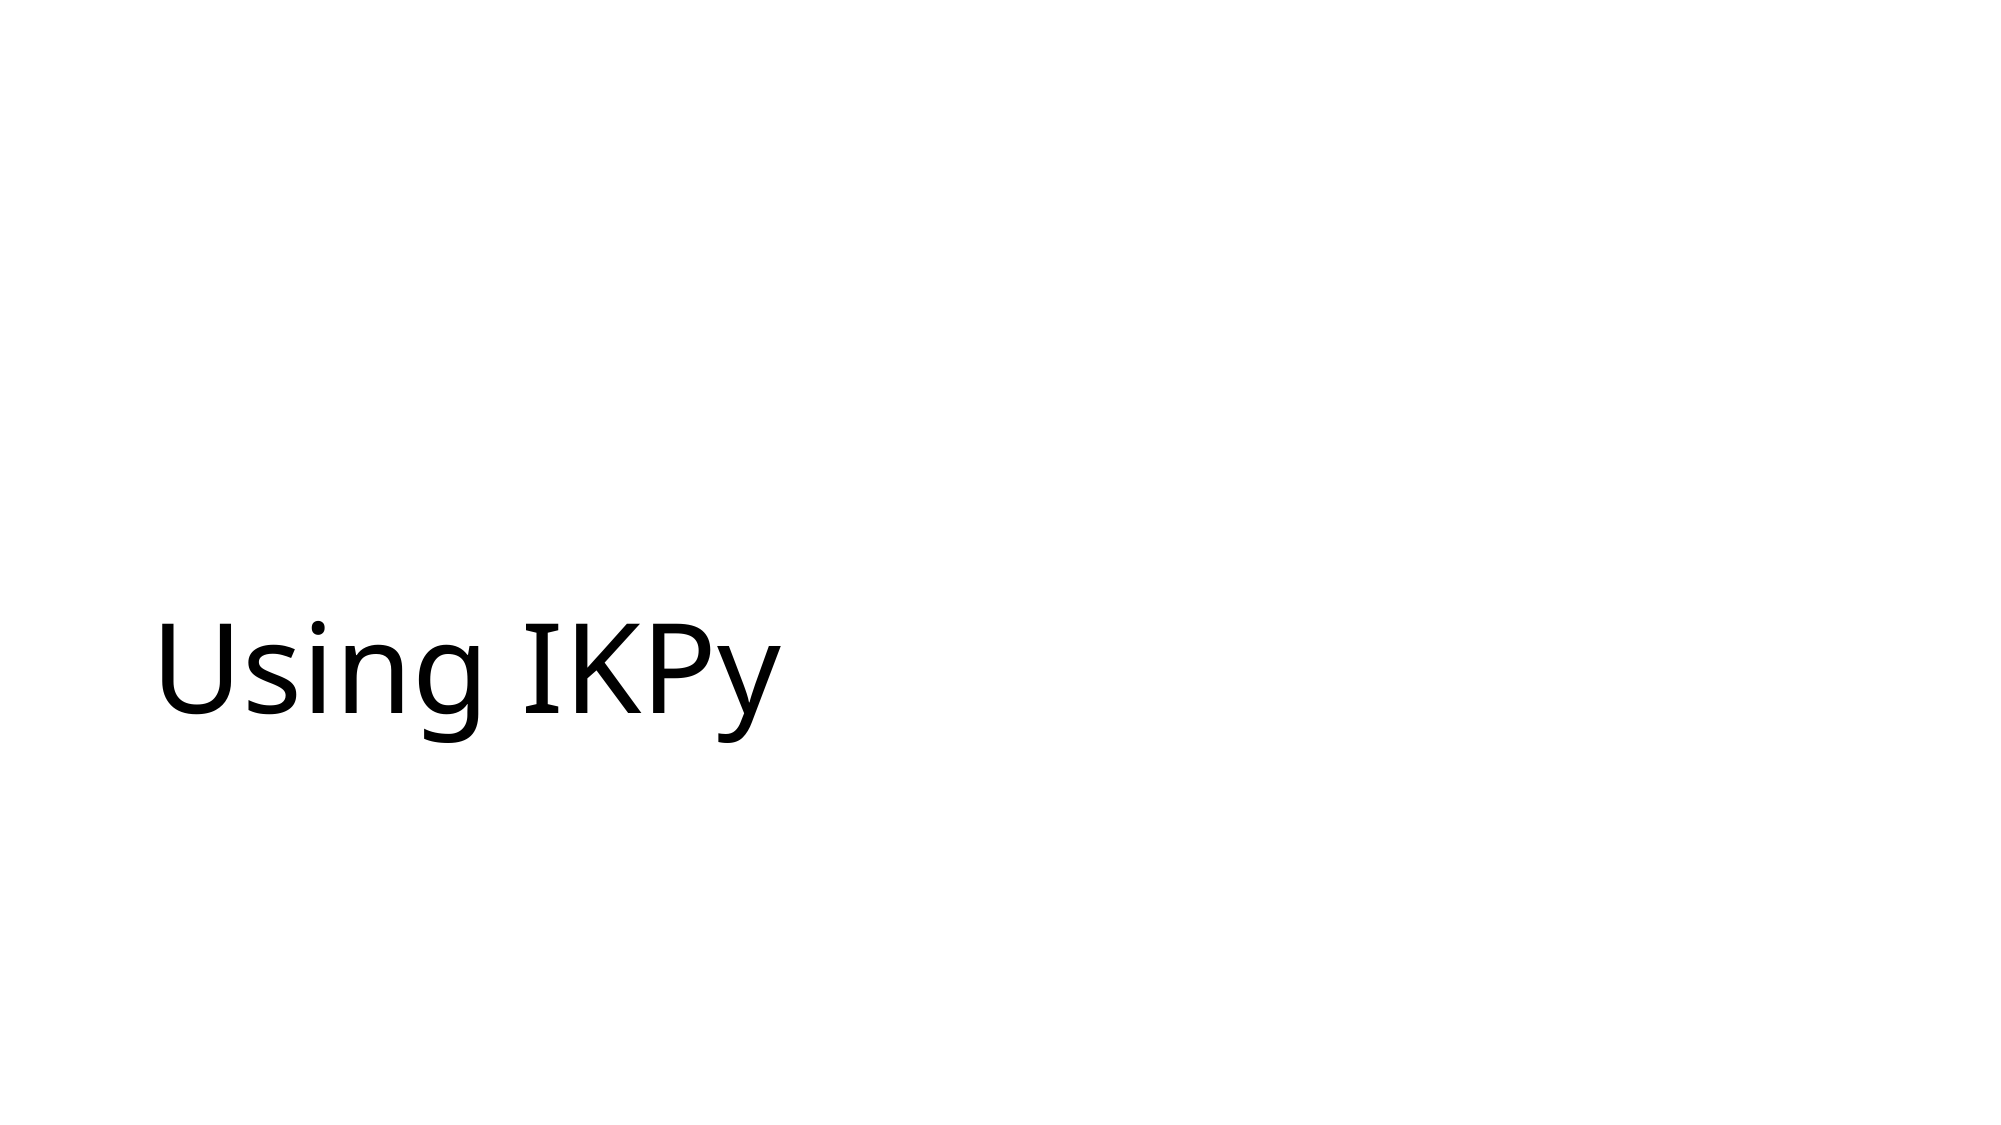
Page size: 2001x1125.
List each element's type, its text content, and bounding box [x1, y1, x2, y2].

title Using IKPy [136, 280, 1862, 749]
